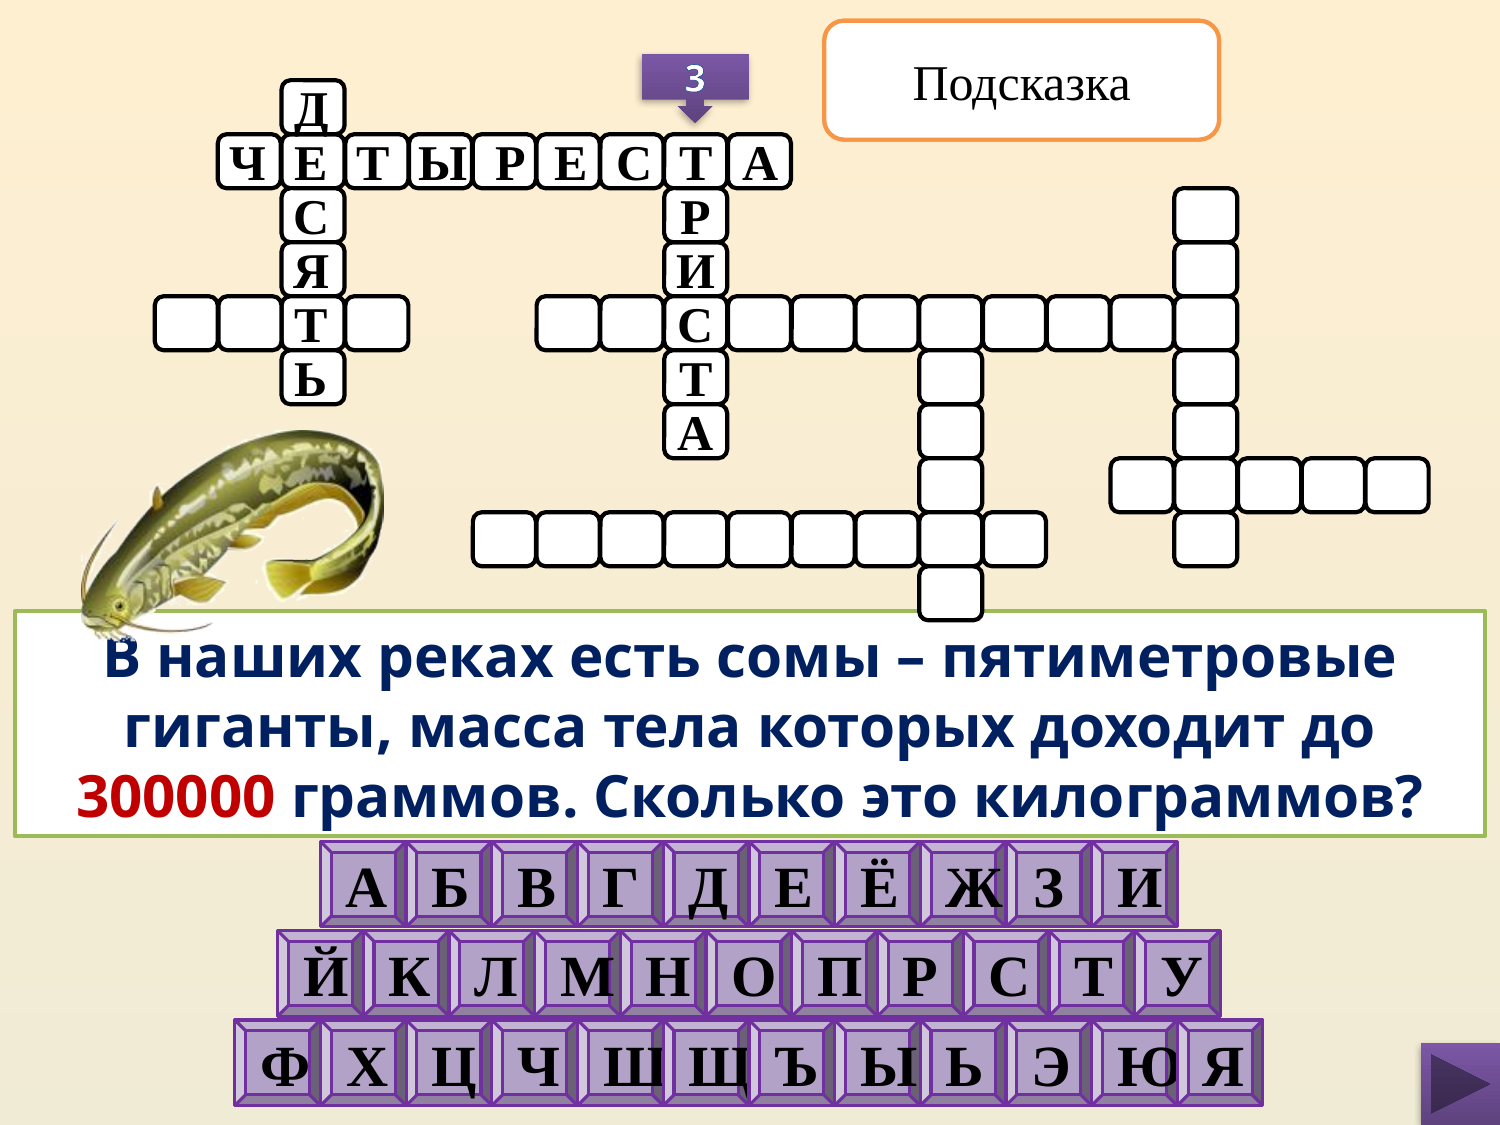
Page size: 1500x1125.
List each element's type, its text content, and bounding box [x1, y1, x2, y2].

text_box С [751, 1026, 758, 1099]
text_box В [1099, 844, 1170, 850]
text_box А [499, 844, 570, 850]
text_box Р [1051, 937, 1058, 1010]
text_box У [1133, 929, 1222, 1018]
text_box Г [575, 839, 661, 929]
text_box И [1090, 839, 1179, 929]
text_box Г [284, 933, 356, 939]
text_box Ы [965, 937, 972, 1010]
text_box Э [1004, 1018, 1090, 1108]
text_box [1420, 1043, 1500, 1125]
text_box Ь [665, 848, 672, 921]
text_box Ъ [494, 848, 500, 920]
text_box Д [1094, 848, 1100, 920]
text_box Ж [918, 839, 1004, 929]
text_box К [970, 933, 1042, 939]
text_box Б [404, 839, 490, 929]
text_box З [627, 933, 699, 939]
text_box О [413, 1022, 485, 1029]
text_box О [1013, 844, 1085, 850]
text_box П [498, 1022, 571, 1029]
text_box Ё [833, 839, 918, 929]
text_box Э [751, 848, 758, 920]
text_box Ш [323, 848, 329, 920]
text_box Ю [837, 848, 843, 920]
text_box И [713, 933, 785, 939]
text_box А [494, 1027, 501, 1099]
text_box З [1004, 839, 1090, 929]
text_box Ш [576, 1018, 661, 1108]
text_box Я [1175, 1018, 1265, 1108]
text_box Е [370, 933, 442, 939]
text_box Я [670, 844, 742, 850]
text_box Ц [404, 1018, 490, 1108]
text_box Е [280, 937, 286, 1009]
text_box Ъ [747, 1018, 833, 1108]
text_box Подсказка [822, 18, 1222, 78]
text_box Й [276, 929, 361, 1018]
text_box Т [880, 938, 886, 1009]
text_box С [961, 929, 1047, 1018]
text_box У [841, 1022, 914, 1029]
text_box Ы [580, 848, 586, 920]
text_box Ж [542, 933, 613, 939]
text_box К [361, 929, 447, 1018]
text_box С [327, 844, 399, 850]
text_box Т [755, 1022, 828, 1029]
text_box Ё [456, 933, 528, 939]
text_box Щ [661, 1018, 747, 1108]
text_box Т [756, 844, 827, 850]
text_box Ф [884, 933, 956, 939]
text_box С [927, 844, 999, 850]
text_box 3 [641, 54, 749, 78]
text_box Д [279, 69, 344, 78]
text_box Щ [408, 848, 415, 921]
text_box М [1141, 933, 1213, 939]
text_box Й [799, 933, 871, 939]
text_box Д [241, 1022, 314, 1029]
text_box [1008, 848, 1015, 921]
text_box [154, 79, 1429, 621]
text_box Н [618, 929, 704, 1018]
text_box Т [408, 1026, 415, 1099]
text_box С [670, 1022, 742, 1029]
text_box М [533, 929, 618, 1018]
text_box В наших реках есть сомы – пятиметровые гиганты, масса тела которых доходит до 300000 граммов. Сколько это килограммов? [13, 609, 1487, 838]
text_box Ш [1184, 1022, 1256, 1029]
text_box 27 : 3 [623, 938, 629, 1009]
text_box Т [1179, 1026, 1186, 1099]
text_box А [318, 839, 404, 929]
text_box Т [451, 937, 458, 1010]
text_box С [323, 1027, 329, 1099]
text_box Л [447, 929, 533, 1018]
text_box Подсказка [708, 937, 715, 1010]
text_box Р [584, 1022, 657, 1029]
text_box Х [319, 1018, 404, 1108]
text_box Т [1047, 929, 1133, 1018]
text_box П [585, 844, 656, 850]
text_box В [490, 839, 575, 929]
text_box С [237, 1027, 244, 1099]
text_box А [922, 1026, 929, 1099]
text_box Ч [490, 1018, 576, 1108]
text_box Т [413, 844, 485, 850]
text_box Д [661, 839, 747, 929]
picture [81, 430, 384, 643]
text_box И [665, 1026, 672, 1099]
text_box Ч [794, 937, 800, 1010]
text_box Ц [1012, 1022, 1085, 1029]
text_box Ф [233, 1018, 319, 1108]
text_box Х [927, 1022, 999, 1029]
text_box П [1008, 1026, 1015, 1099]
text_box Л [1056, 933, 1128, 939]
text_box Ы [833, 1018, 918, 1108]
text_box Е [747, 839, 833, 929]
text_box П [790, 929, 875, 1018]
text_box О [704, 929, 790, 1018]
text_box Р [580, 1027, 586, 1099]
text_box Я [1094, 1027, 1100, 1099]
text_box Ю [1090, 1018, 1175, 1108]
text_box Е [1137, 938, 1143, 1009]
text_box Ь [537, 937, 543, 1009]
text_box Ь [842, 844, 913, 850]
text_box Я [365, 937, 372, 1010]
text_box [186, 651, 217, 681]
text_box Ь [918, 1018, 1004, 1108]
text_box Т [837, 1027, 843, 1099]
text_box Н [327, 1022, 400, 1029]
text_box Р [875, 929, 961, 1018]
text_box Я [923, 848, 929, 920]
text_box Ч [1098, 1022, 1171, 1029]
